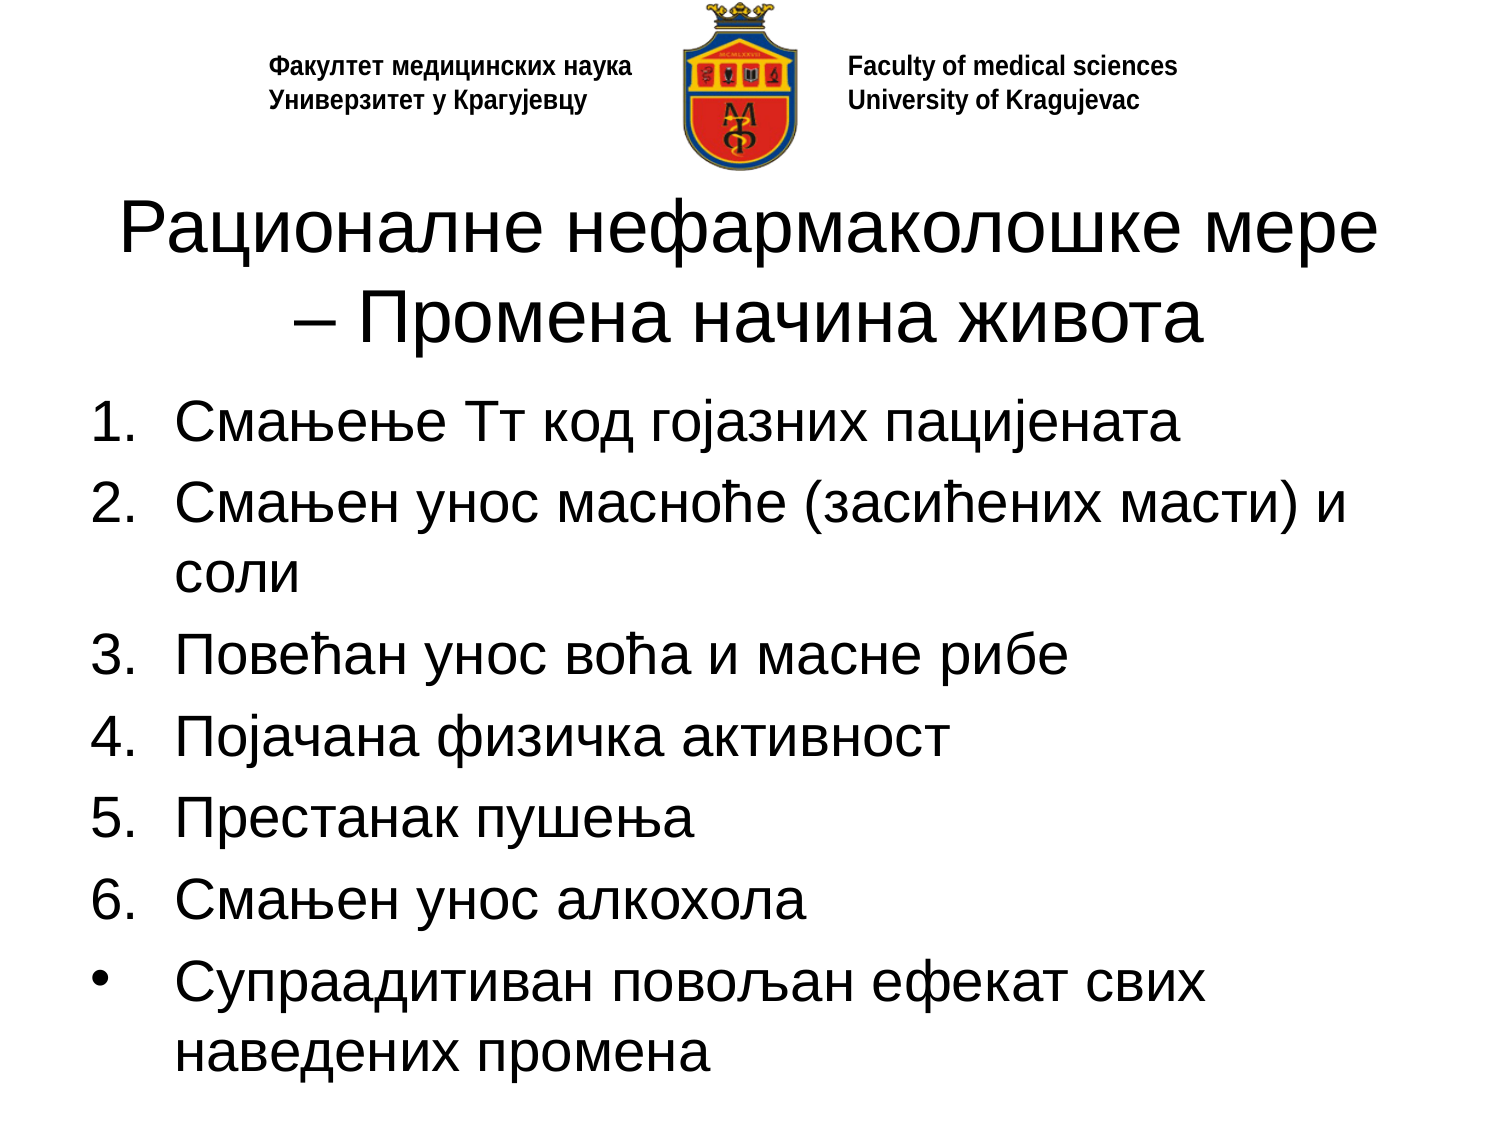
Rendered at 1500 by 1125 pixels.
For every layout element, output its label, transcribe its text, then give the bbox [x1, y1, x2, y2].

list Смањење Тт код гојазних пацијената Смањен унос масноће (засићених масти) и соли Повећан унос воћа и масне рибе Појачана физичка активност Престанак пушења Смањен унос алкохола Супраадитиван повољан ефекат свих наведених промена [74, 374, 1426, 1118]
title Рационалне нефармаколошке мере – Промена начина живота [74, 173, 1426, 362]
